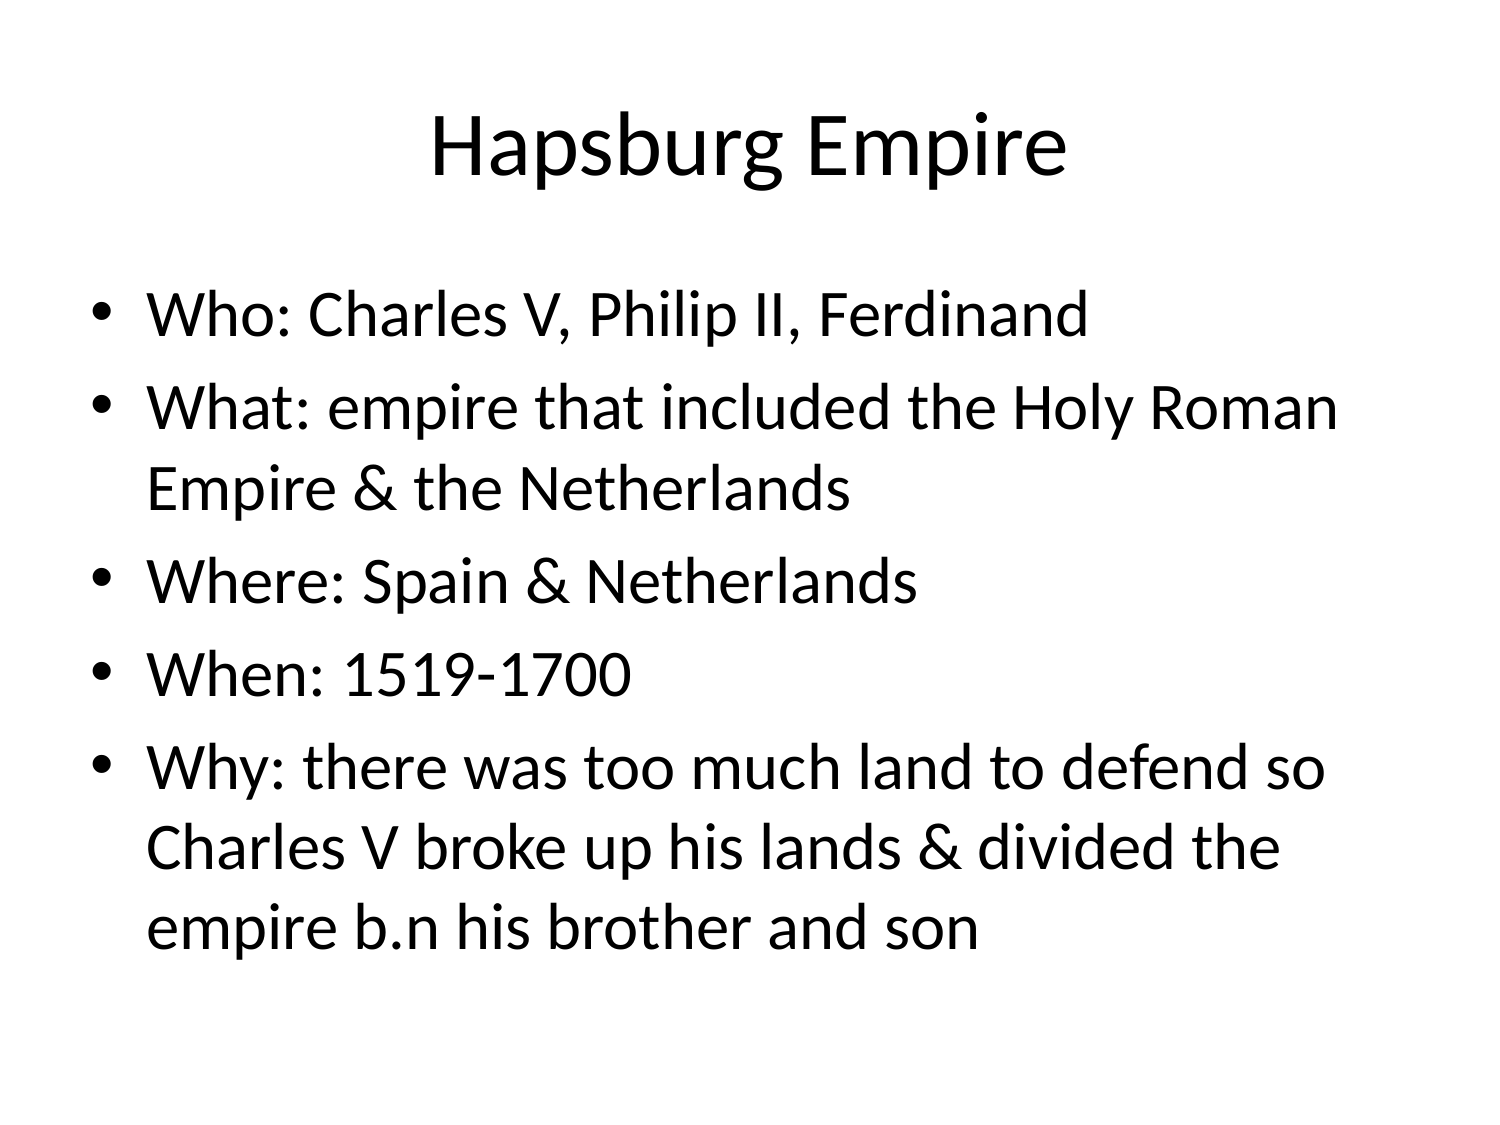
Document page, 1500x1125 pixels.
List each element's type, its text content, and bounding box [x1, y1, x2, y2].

title Hapsburg Empire [75, 45, 1425, 233]
list Who: Charles V, Philip II, Ferdinand What: empire that included the Holy Roman Empire & the Netherlands Where: Spain & Netherlands When: 1519-1700 Why: there was too much land to defend so Charles V broke up his lands & divided the empire b.n his brother and son [75, 262, 1425, 1005]
